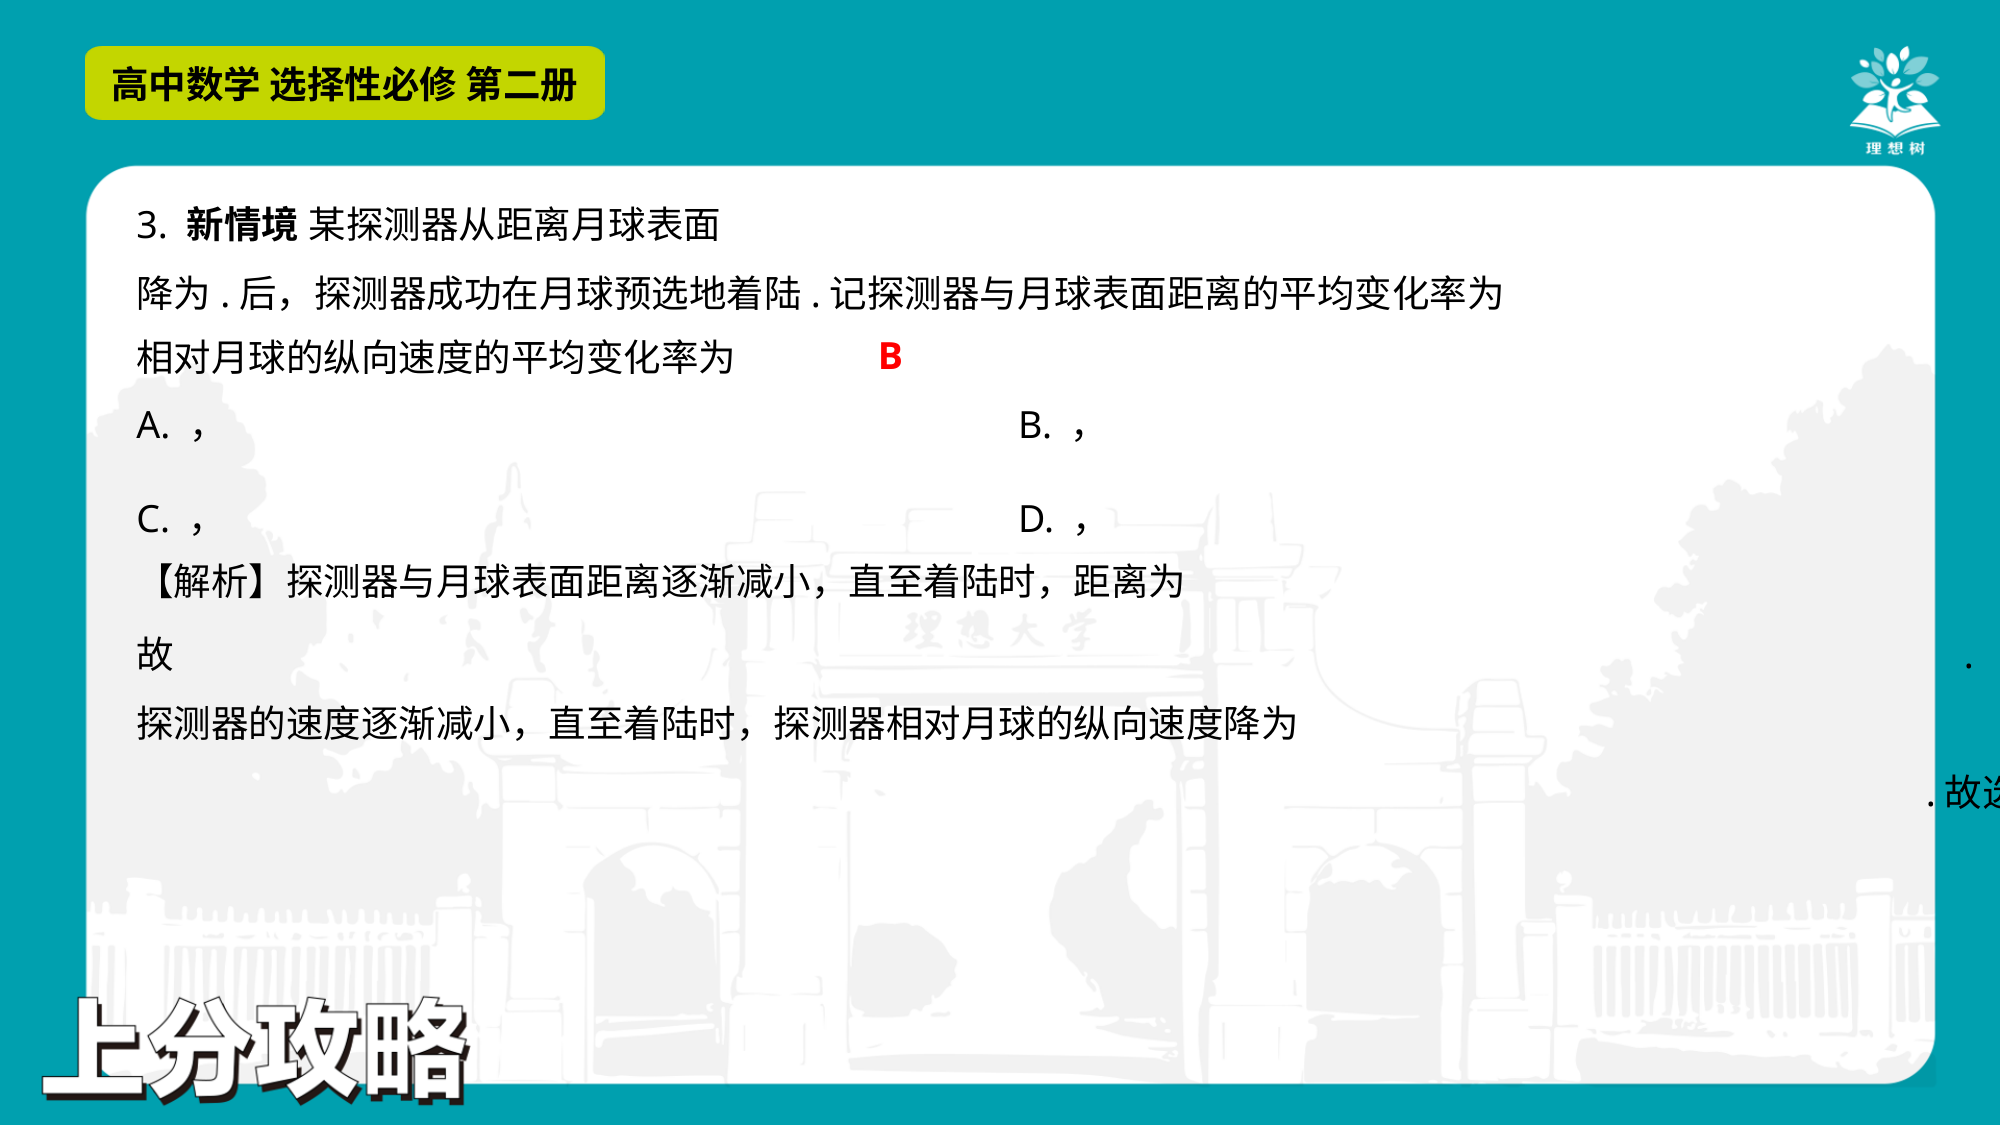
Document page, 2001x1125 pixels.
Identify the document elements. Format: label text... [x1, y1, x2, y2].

picture [0, 0, 2000, 1125]
text_box B [863, 312, 918, 371]
